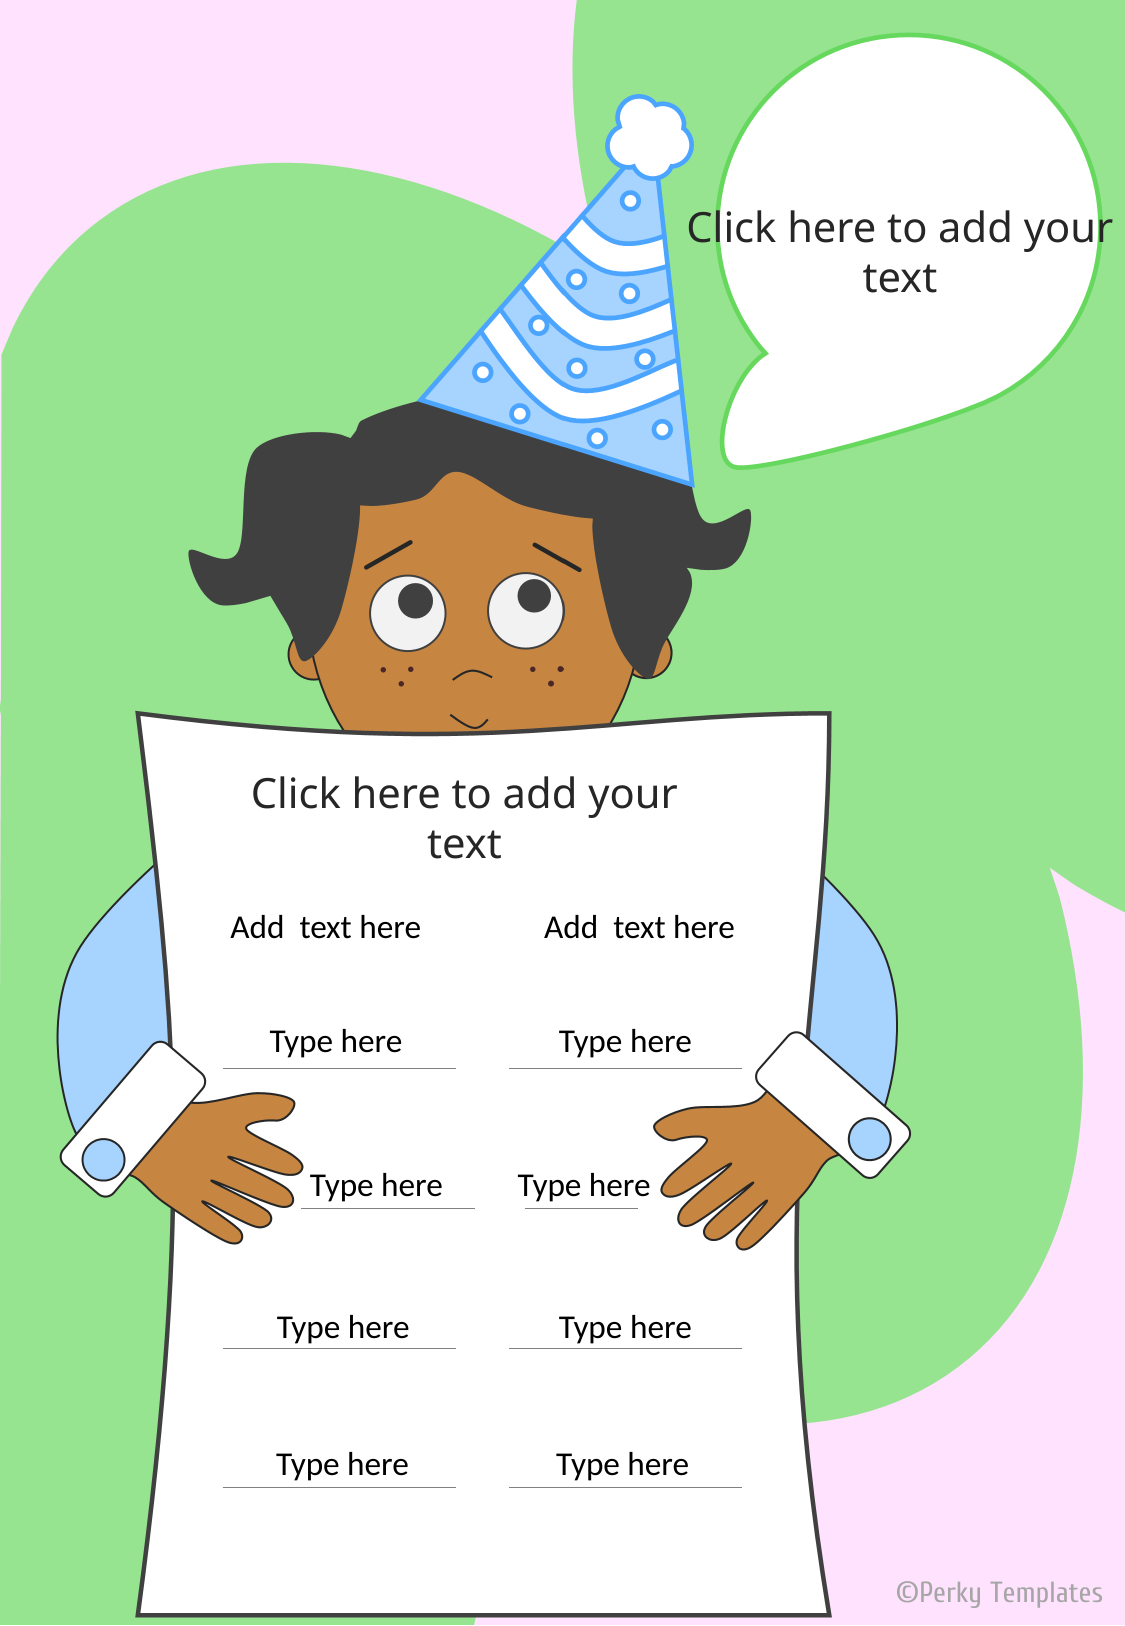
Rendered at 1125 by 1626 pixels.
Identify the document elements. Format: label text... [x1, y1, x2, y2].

text_box Add text here [186, 898, 466, 953]
text_box Type here [203, 1434, 482, 1490]
text_box Type here [483, 1434, 762, 1490]
text_box Type here [196, 1011, 476, 1067]
picture [0, 0, 1125, 1625]
text_box Click here to add your text [667, 193, 1125, 309]
text_box Type here [486, 1297, 765, 1353]
text_box Click here to add your text [232, 759, 697, 875]
text_box Type here [204, 1297, 483, 1353]
text_box Type here [237, 1155, 516, 1210]
text_box Type here [516, 1155, 724, 1210]
text_box Type here [486, 1011, 765, 1067]
text_box Add text here [500, 898, 779, 953]
